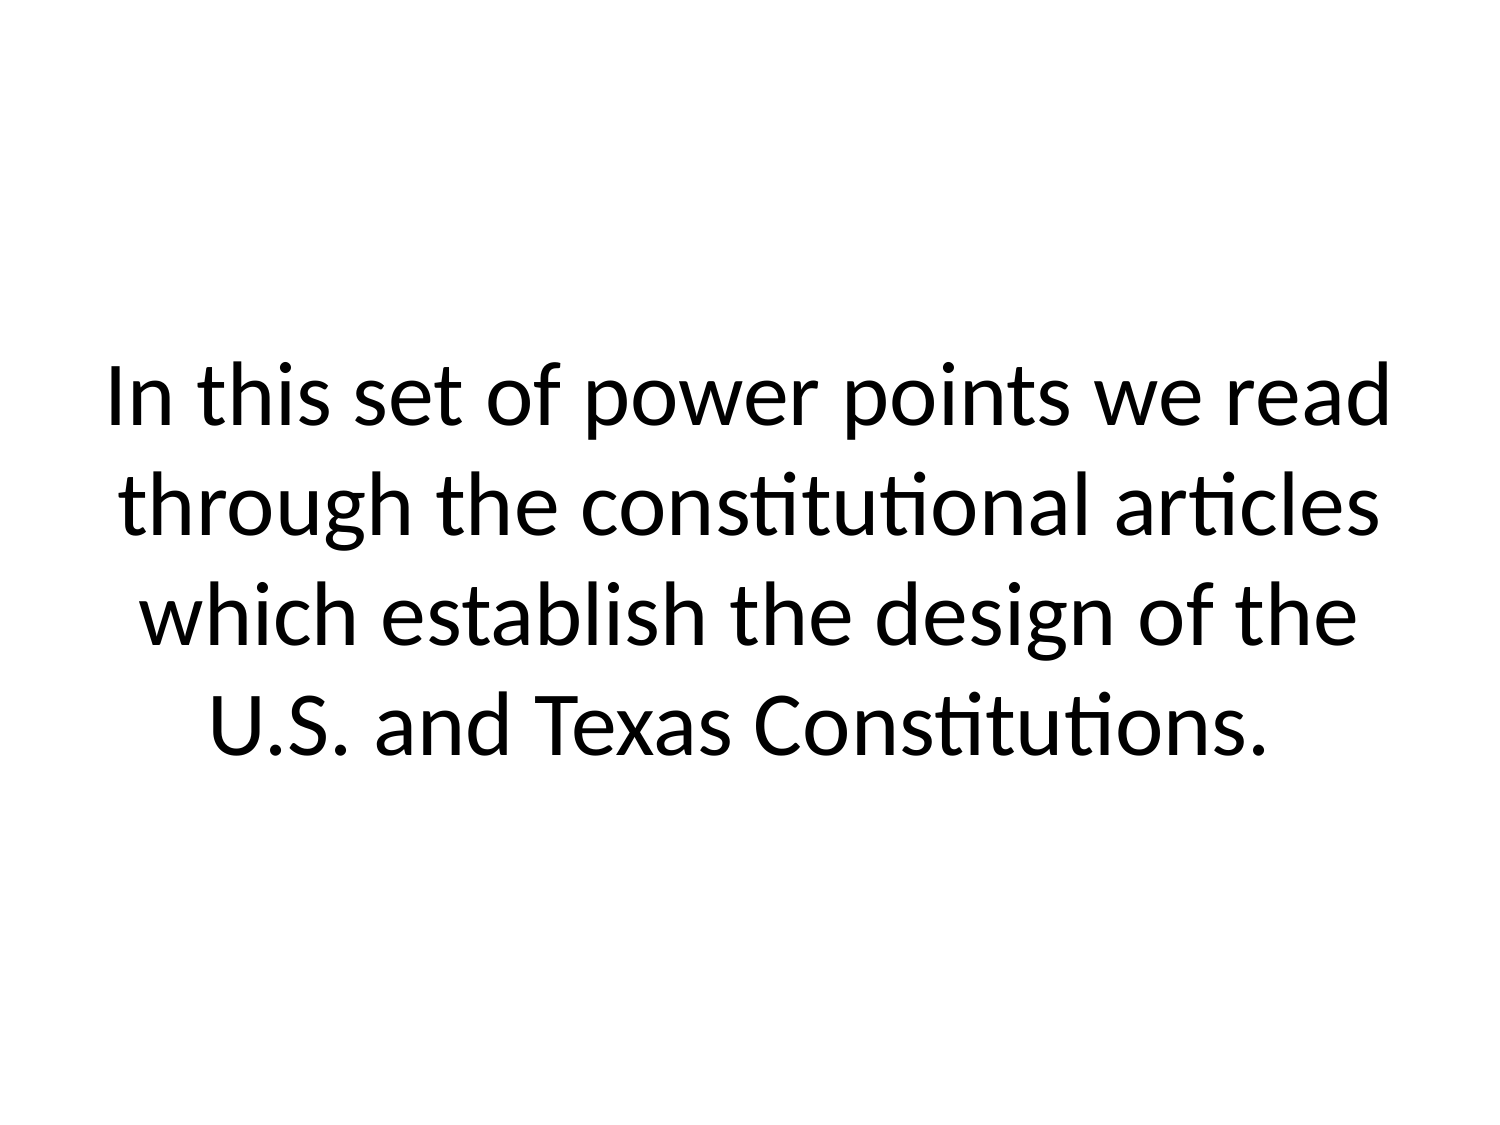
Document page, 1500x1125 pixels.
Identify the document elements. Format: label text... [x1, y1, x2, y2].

title In this set of power points we read through the constitutional articles which establish the design of the U.S. and Texas Constitutions. [74, 44, 1426, 1063]
